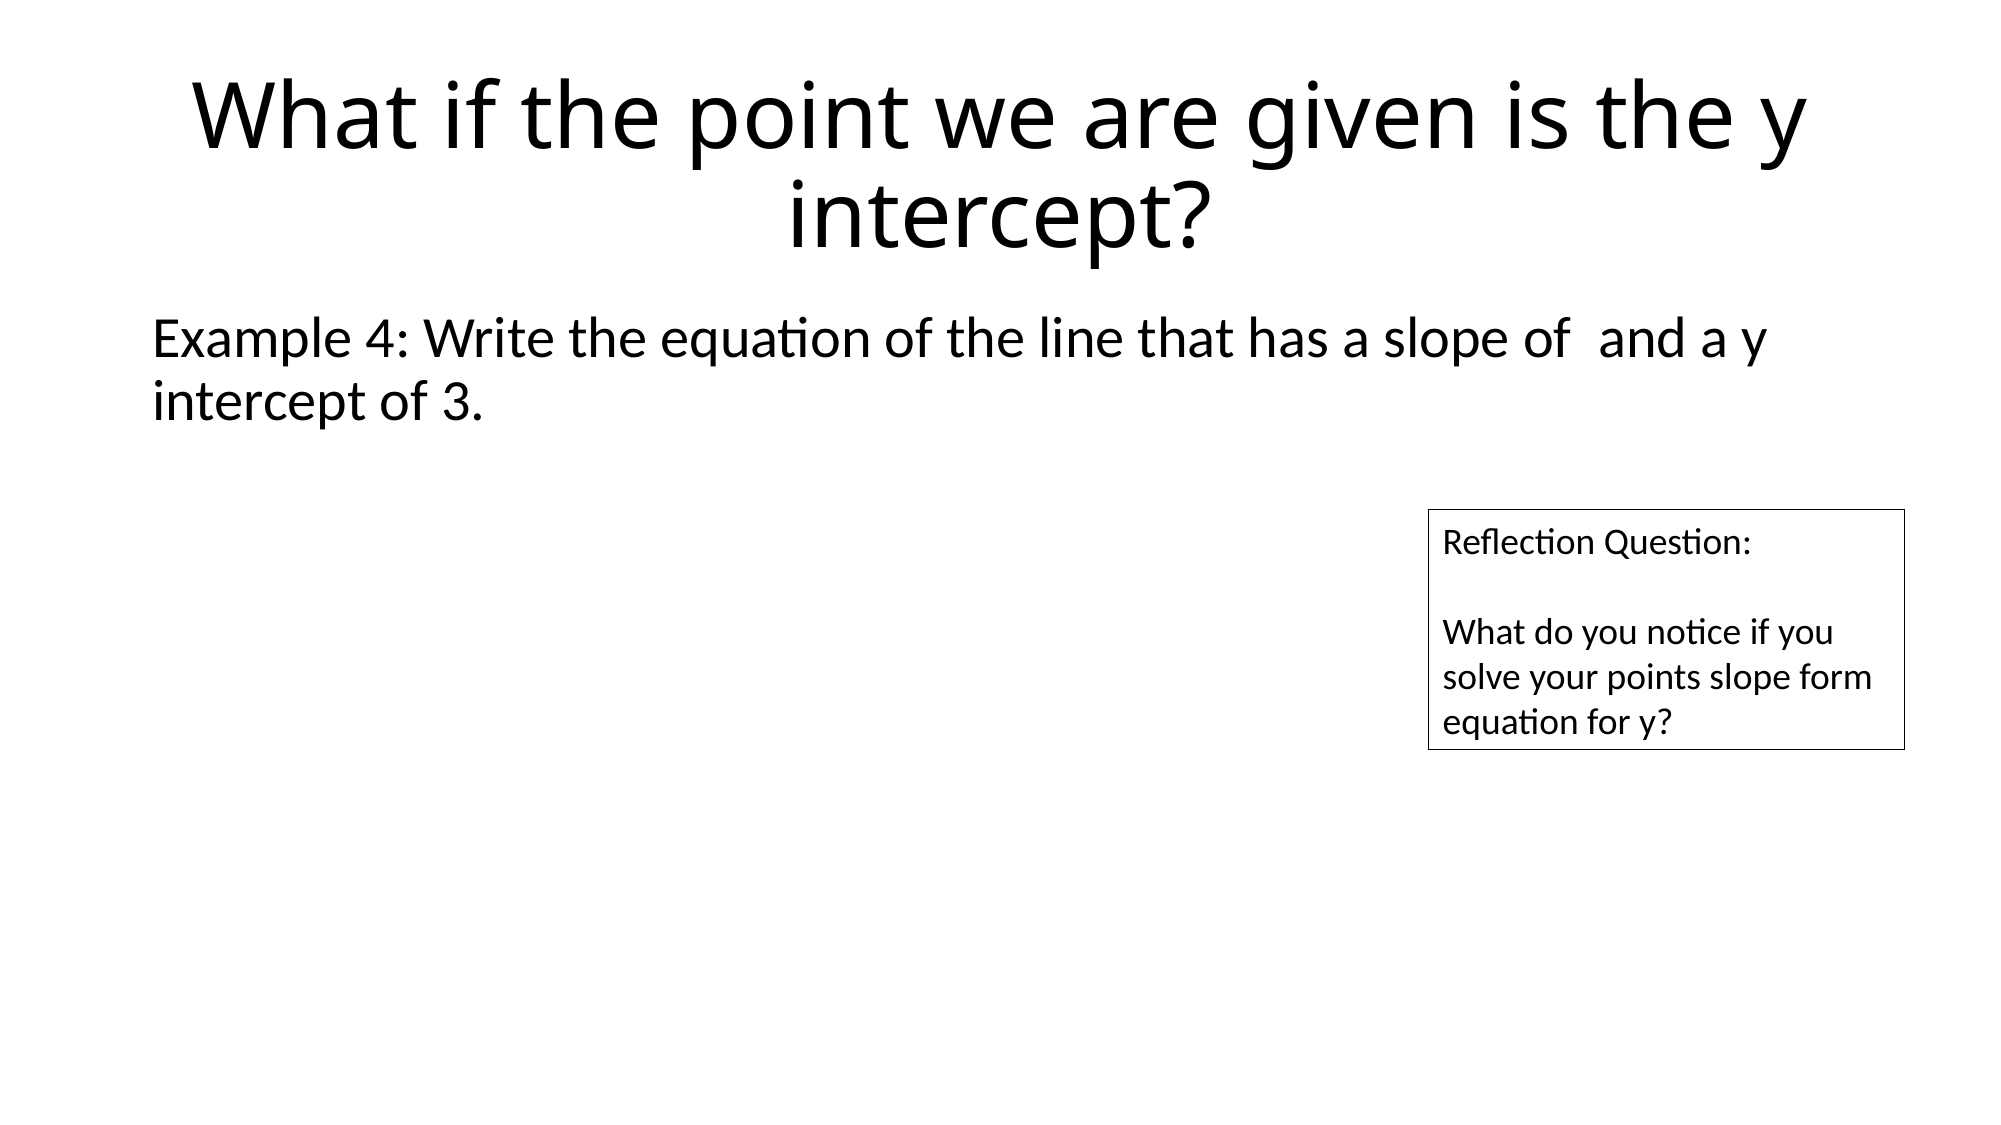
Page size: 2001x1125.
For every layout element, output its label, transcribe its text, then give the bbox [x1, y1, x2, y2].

title What if the point we are given is the y intercept? [137, 59, 1863, 278]
text_box Reflection Question: What do you notice if you solve your points slope form equation for y? [1428, 509, 1905, 750]
